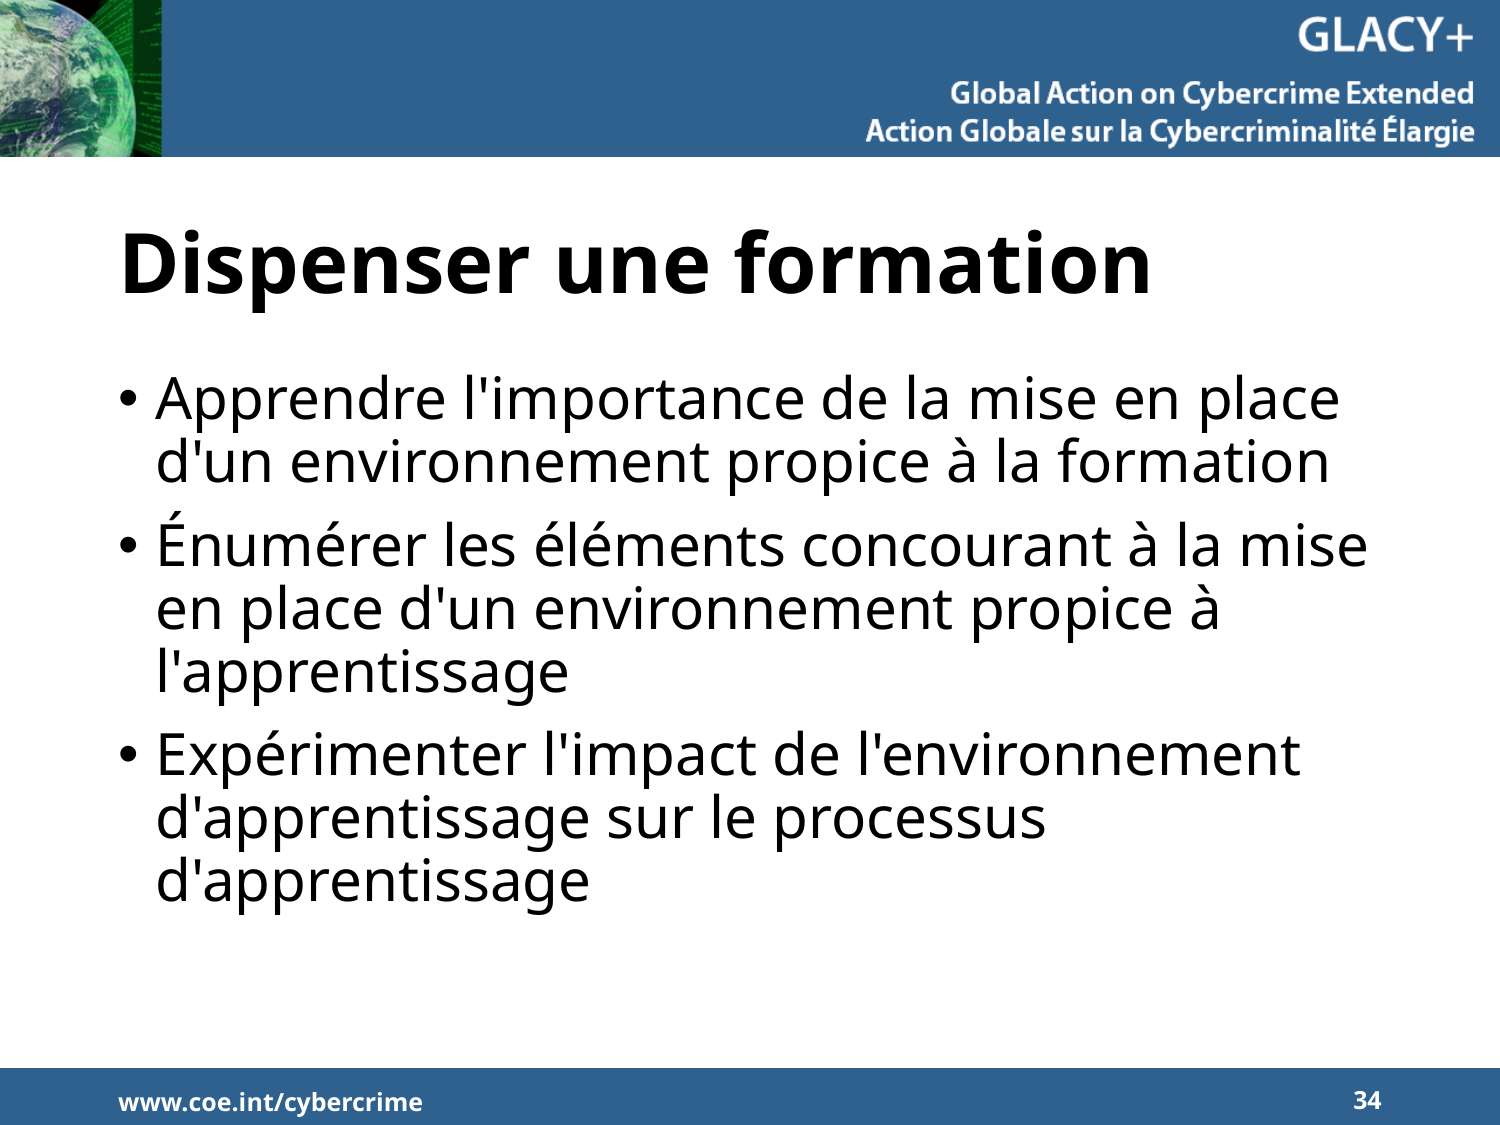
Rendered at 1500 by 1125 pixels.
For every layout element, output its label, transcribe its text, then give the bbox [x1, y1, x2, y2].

list Apprendre l'importance de la mise en place d'un environnement propice à la formation Énumérer les éléments concourant à la mise en place d'un environnement propice à l'apprentissage Expérimenter l'impact de l'environnement d'apprentissage sur le processus d'apprentissage [103, 362, 1397, 1015]
picture [0, 0, 1500, 157]
title Dispenser une formation [103, 171, 1397, 362]
slide_number 34 [1059, 1071, 1397, 1125]
slide_number www.coe.int/cybercrime [103, 1071, 491, 1125]
